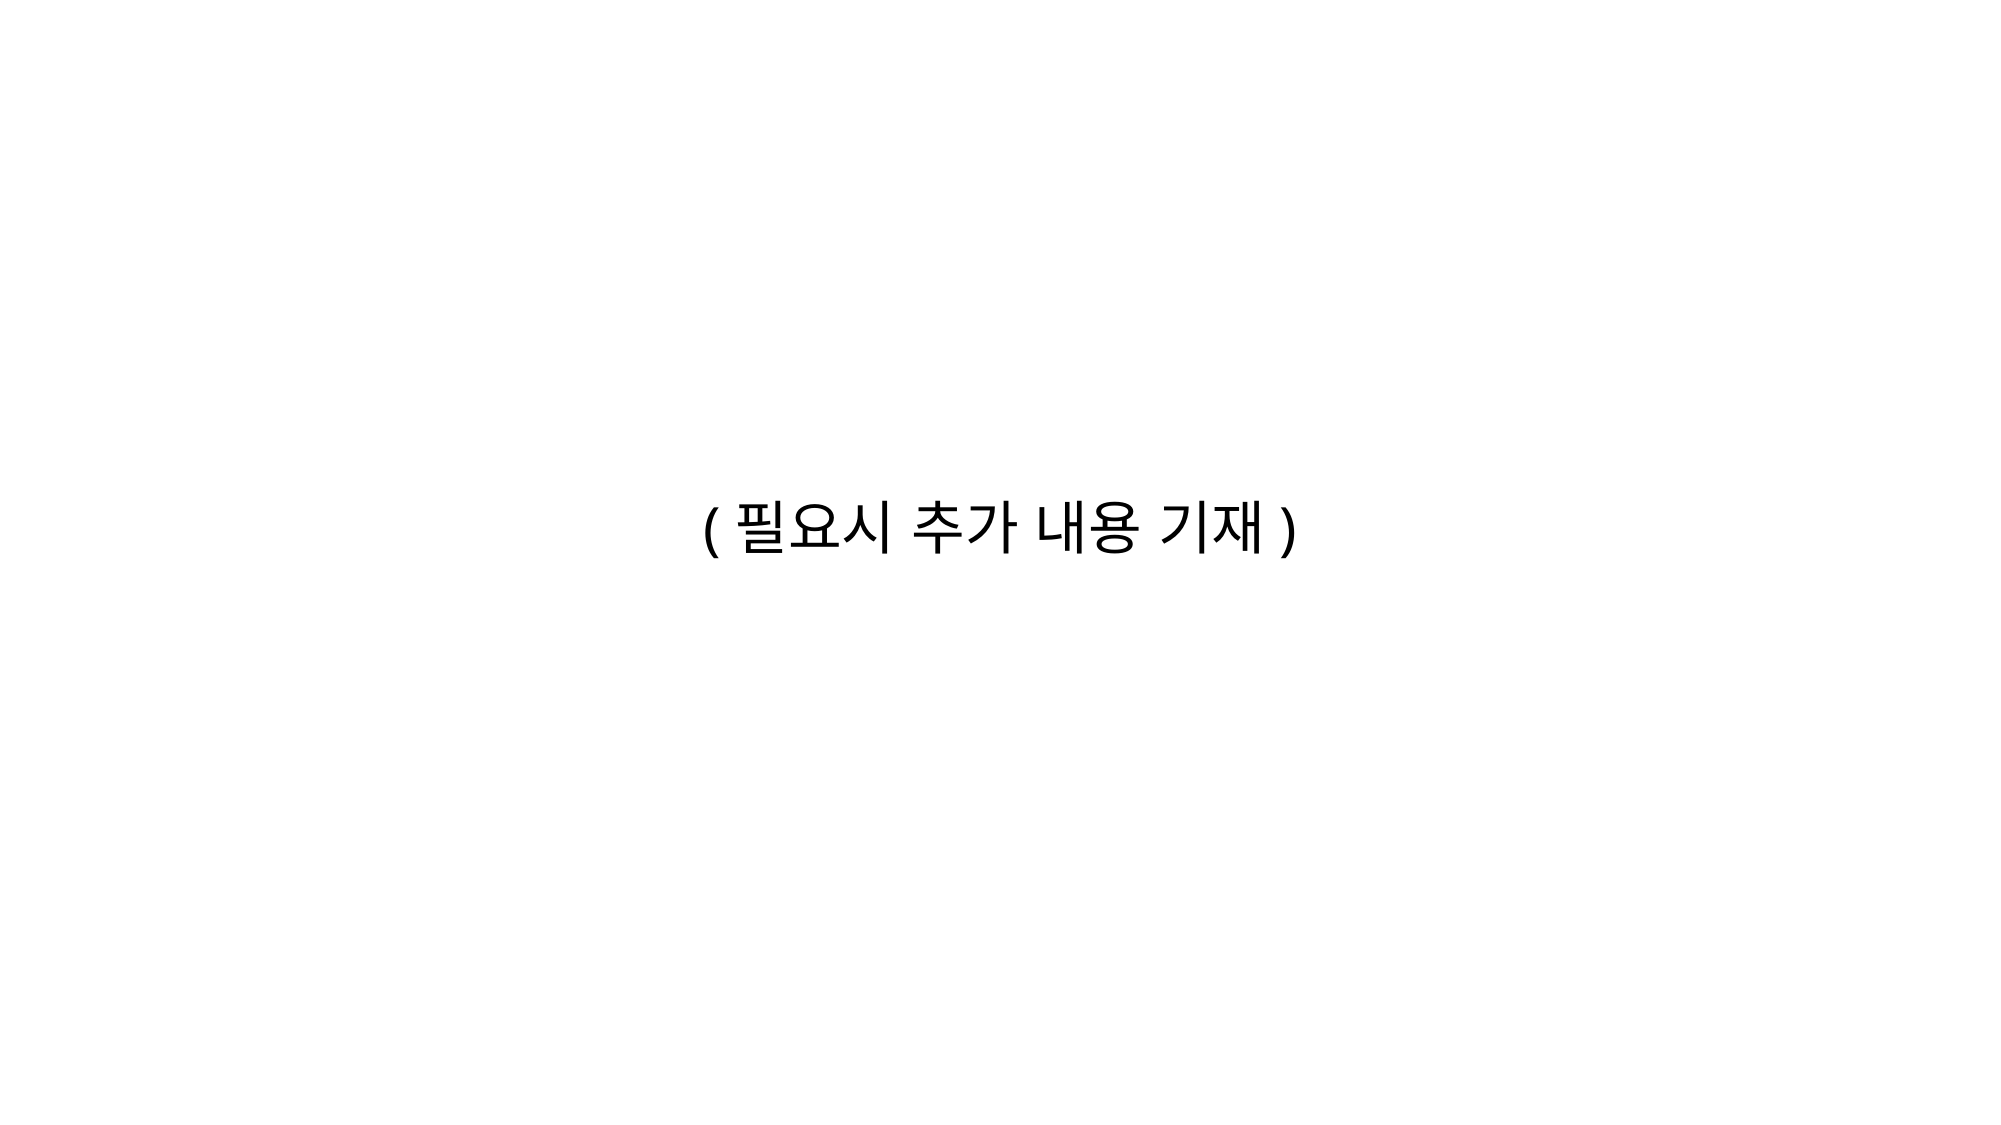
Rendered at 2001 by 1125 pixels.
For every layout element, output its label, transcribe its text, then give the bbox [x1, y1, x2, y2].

text_box (필요시 추가 내용 기재) [500, 484, 1500, 569]
